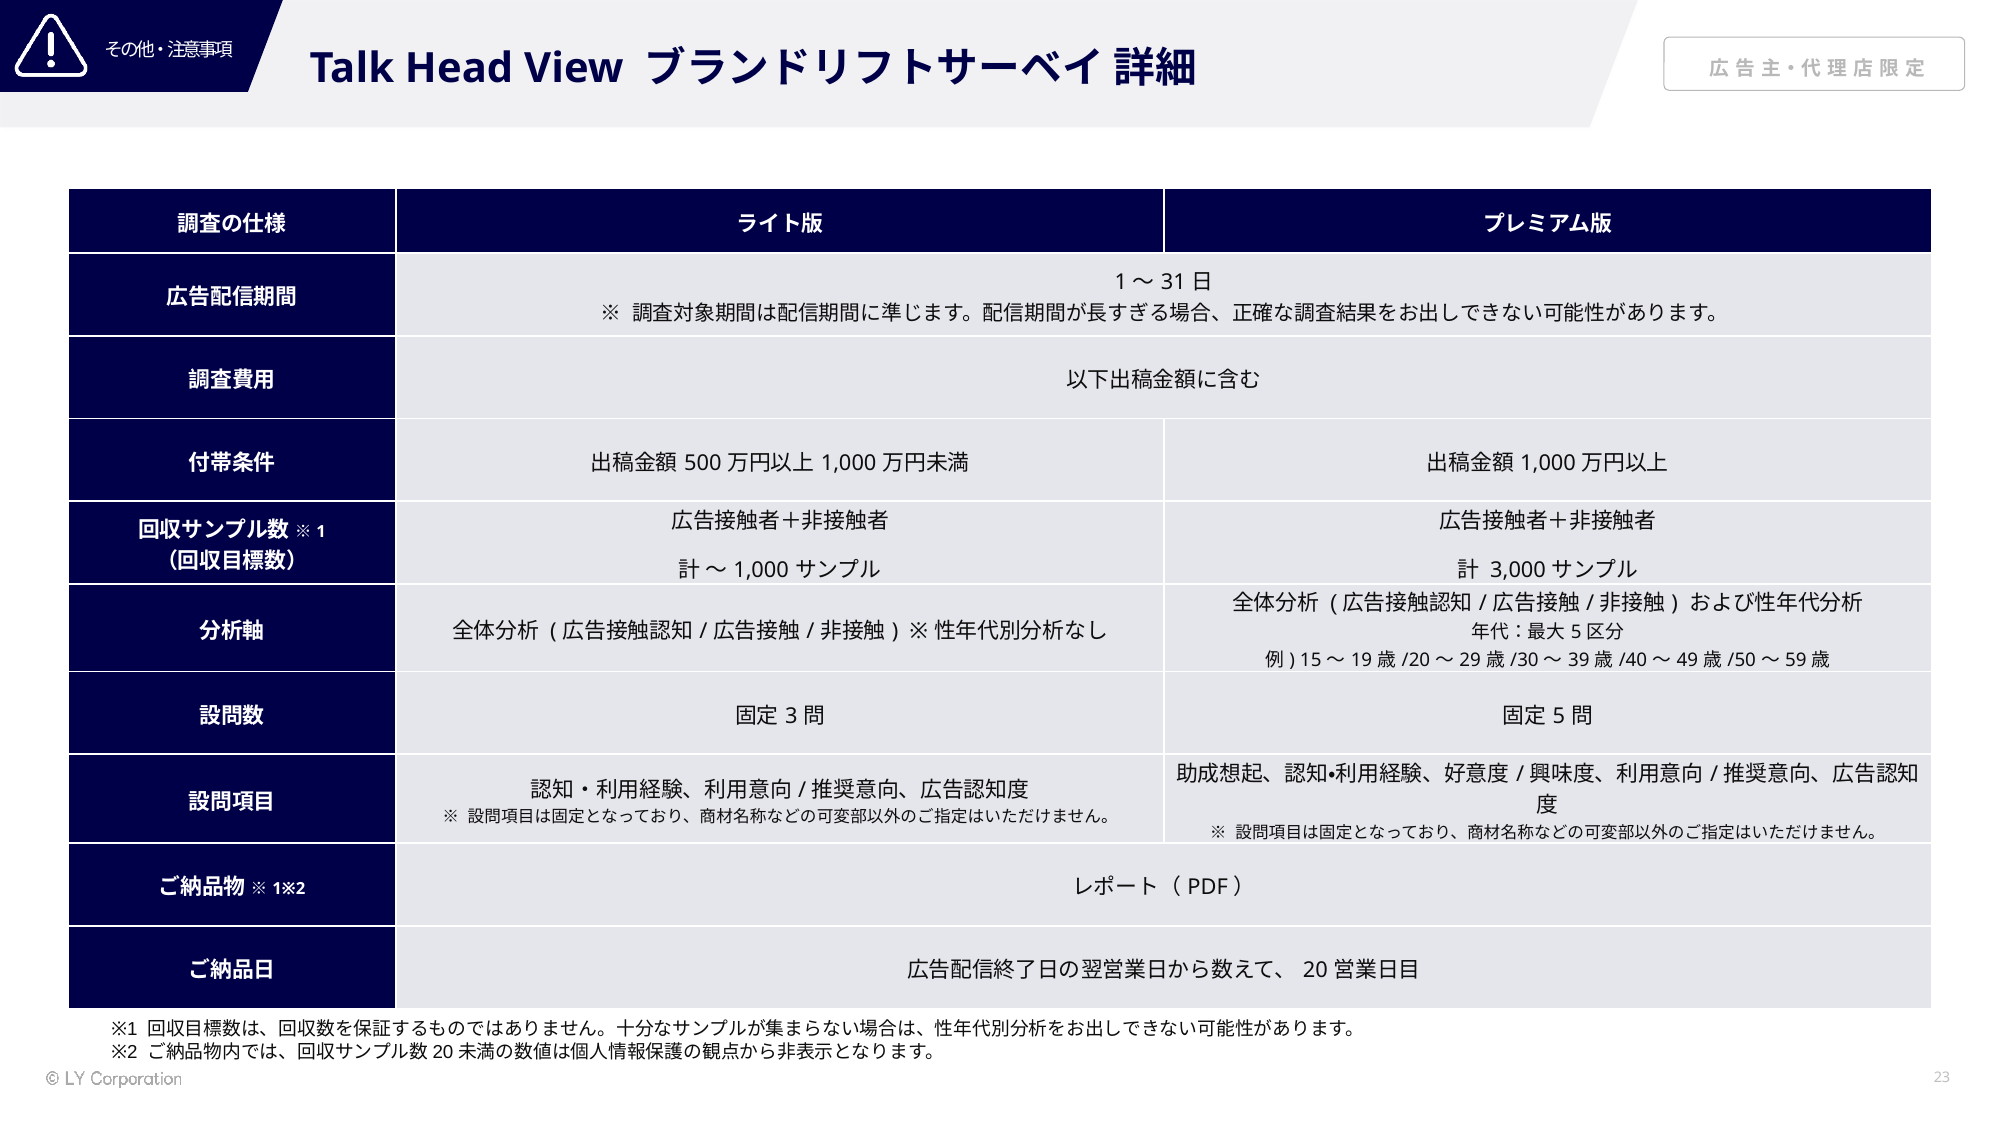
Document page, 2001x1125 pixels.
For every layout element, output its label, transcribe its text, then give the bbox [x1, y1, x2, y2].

table_cell ご納品日 [69, 927, 395, 1008]
picture [8, 4, 92, 88]
text_box ※1 回収目標数は、回収数を保証するものではありません。十分なサンプルが集まらない場合は、性年代別分析をお出しできない可能性があります。 ※2 ご納品物内では、回収サンプル数20未満の数値は個人情報保護の観点から非表示となります。 [96, 1009, 1847, 1070]
table_cell 設問項目 [69, 755, 395, 842]
table_cell 1～31日 ※ 調査対象期間は配信期間に準じます。配信期間が長すぎる場合、正確な調査結果をお出しできない可能性があります。 [397, 254, 1931, 335]
table_cell 固定3問 [397, 672, 1163, 753]
table_header 調査の仕様 [69, 189, 395, 252]
table_cell 固定5問 [1165, 672, 1931, 753]
table_cell 広告配信終了日の翌営業日から数えて、20営業日目 [397, 927, 1931, 1008]
table_cell 調査費用 [69, 337, 395, 418]
table_header プレミアム版 [1165, 189, 1931, 252]
table_cell ご納品物 ※1※2 [69, 844, 395, 925]
table_cell 出稿金額500万円以上1,000万円未満 [397, 419, 1163, 500]
table_cell 分析軸 [69, 585, 395, 671]
table_cell 出稿金額1,000万円以上 [1165, 419, 1931, 500]
list Talk Head View ブランドリフトサーベイ 詳細 [309, 41, 1645, 97]
text_box その他・注意事項 [97, 13, 240, 81]
table_cell 広告接触者＋非接触者 計 3,000サンプル [1165, 502, 1931, 583]
table_cell 全体分析 (広告接触認知/広告接触/非接触) ※性年代別分析なし [397, 585, 1163, 671]
table_cell レポート（PDF） [397, 844, 1931, 925]
picture [46, 1071, 181, 1088]
table_cell 広告配信期間 [69, 254, 395, 335]
table_cell 設問数 [69, 672, 395, 753]
table_cell 助成想起、認知・利用経験、好意度/興味度、利用意向/推奨意向、広告認知度 ※ 設問項目は固定となっており、商材名称などの可変部以外のご指定はいただけません。 [1165, 755, 1931, 842]
table_cell 付帯条件 [69, 419, 395, 500]
table_cell 回収サンプル数 ※1 （回収目標数） [69, 502, 395, 583]
table_cell 広告接触者＋非接触者 計 ～1,000サンプル [397, 502, 1163, 583]
table_cell 全体分析 (広告接触認知/広告接触/非接触) および性年代分析 年代：最大5区分 例) 15〜19歳/20〜29歳/30〜39歳/40〜49歳/50～59歳 [1165, 585, 1931, 671]
table_cell 以下出稿金額に含む [397, 337, 1931, 418]
table_cell 認知・利用経験、利用意向/推奨意向、広告認知度 ※ 設問項目は固定となっており、商材名称などの可変部以外のご指定はいただけません。 [397, 755, 1163, 842]
table_header ライト版 [397, 189, 1163, 252]
